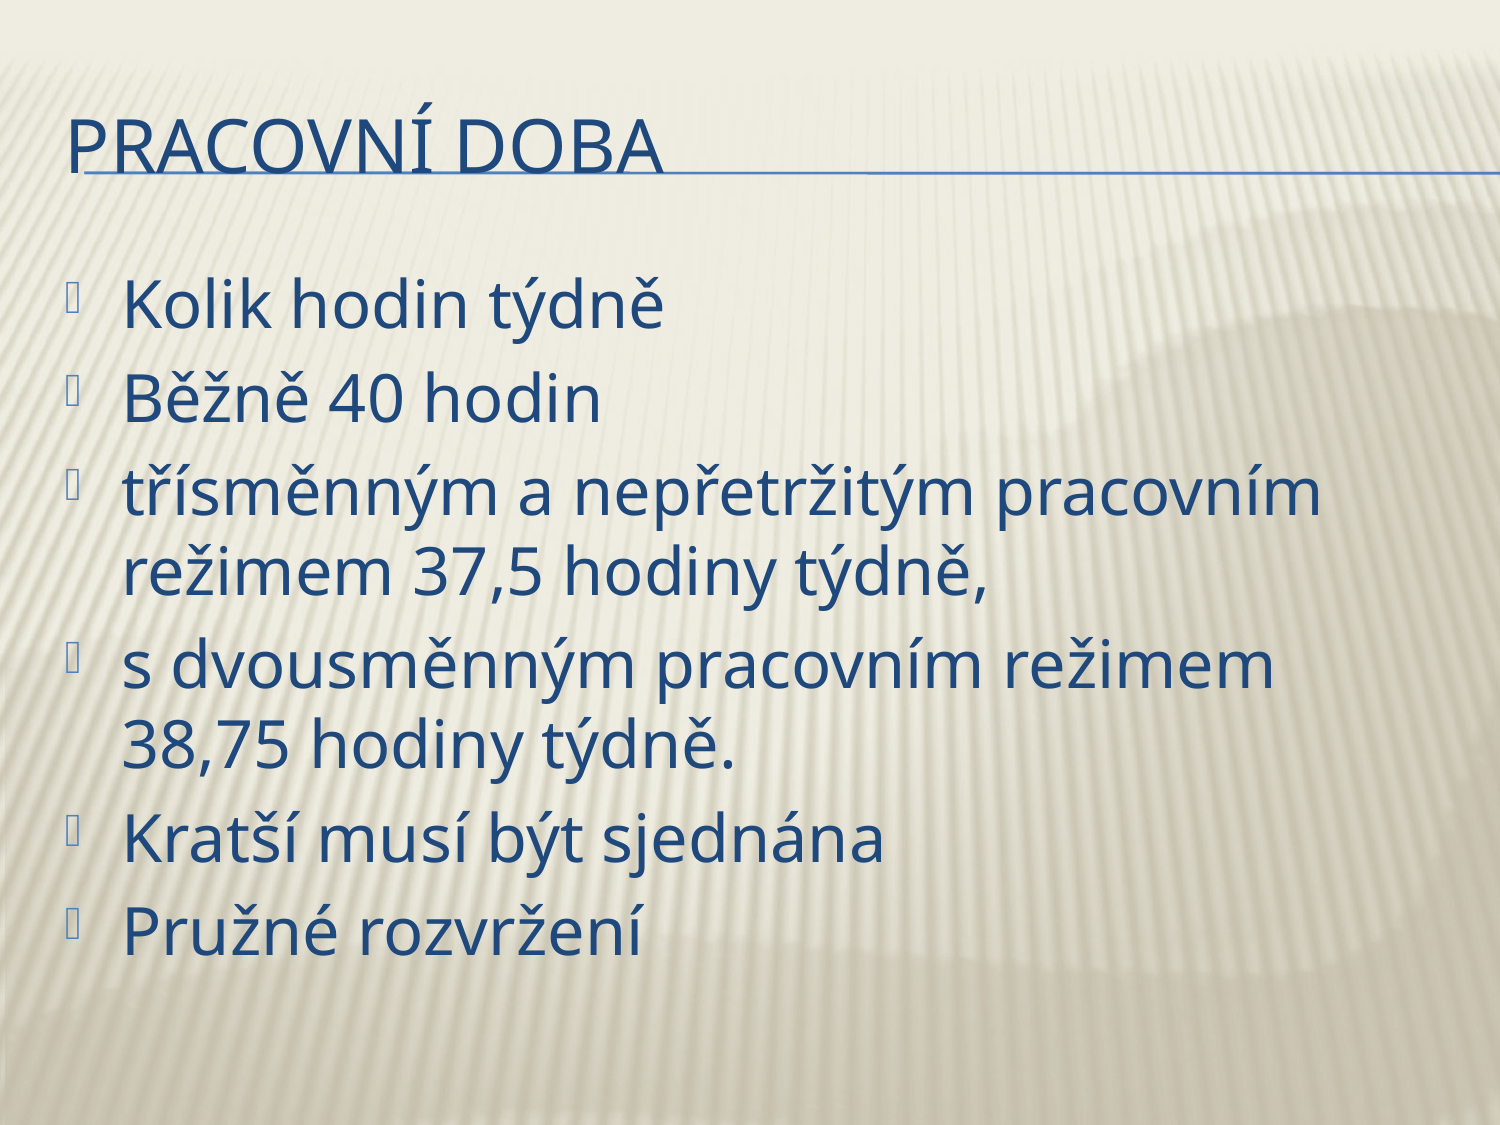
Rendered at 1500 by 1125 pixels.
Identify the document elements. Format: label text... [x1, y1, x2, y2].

list Kolik hodin týdně Běžně 40 hodin třísměnným a nepřetržitým pracovním režimem 37,5 hodiny týdně, s dvousměnným pracovním režimem 38,75 hodiny týdně. Kratší musí být sjednána Pružné rozvržení [50, 254, 1475, 998]
title Pracovní doba [50, 75, 1475, 213]
